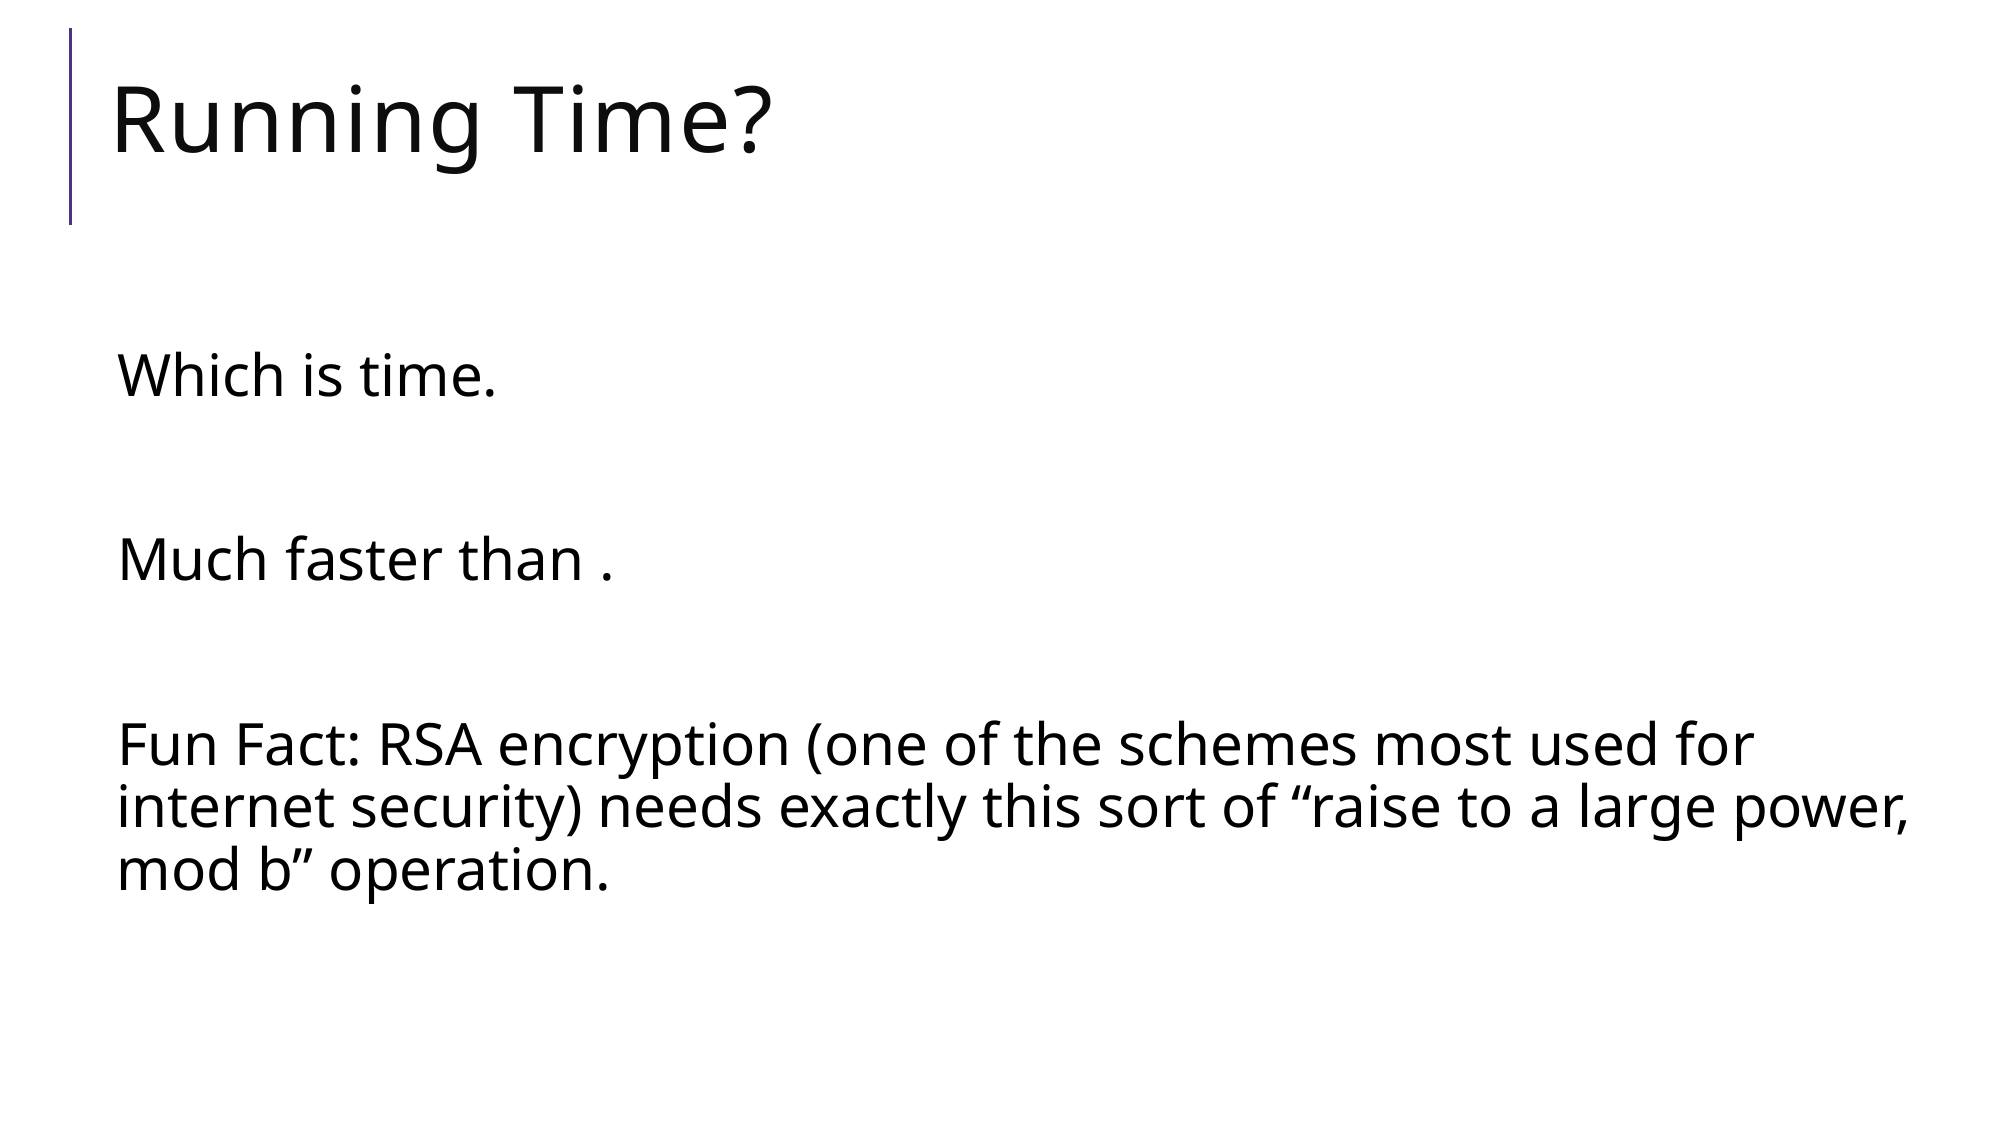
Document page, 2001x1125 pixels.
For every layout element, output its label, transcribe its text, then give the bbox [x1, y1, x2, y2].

title Running Time? [94, 43, 1930, 210]
